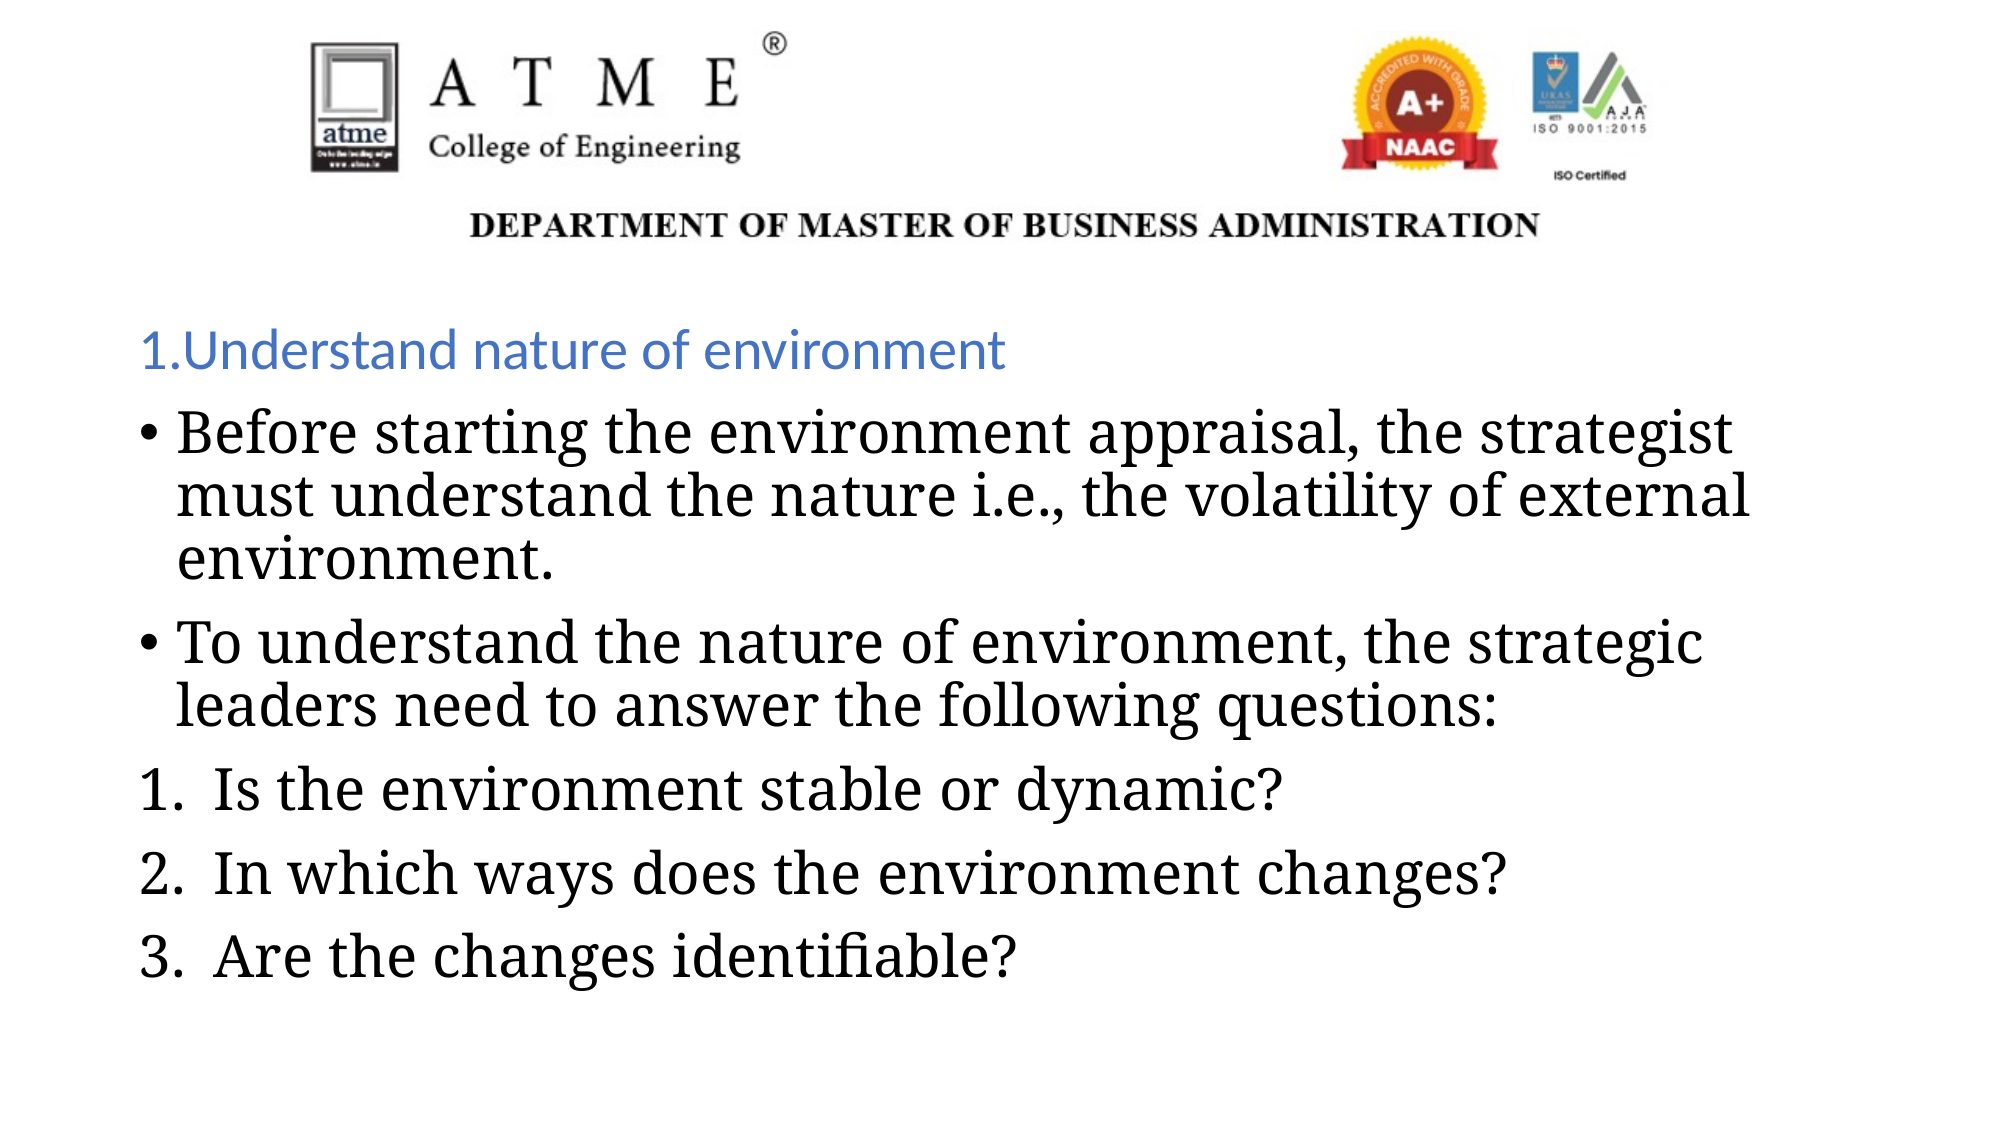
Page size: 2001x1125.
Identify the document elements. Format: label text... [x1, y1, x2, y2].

list 1.Understand nature of environment Before starting the environment appraisal, the strategist must understand the nature i.e., the volatility of external environment. To understand the nature of environment, the strategic leaders need to answer the following questions: Is the environment stable or dynamic? In which ways does the environment changes? Are the changes identifiable? [123, 312, 1849, 1125]
picture [303, 30, 1697, 245]
